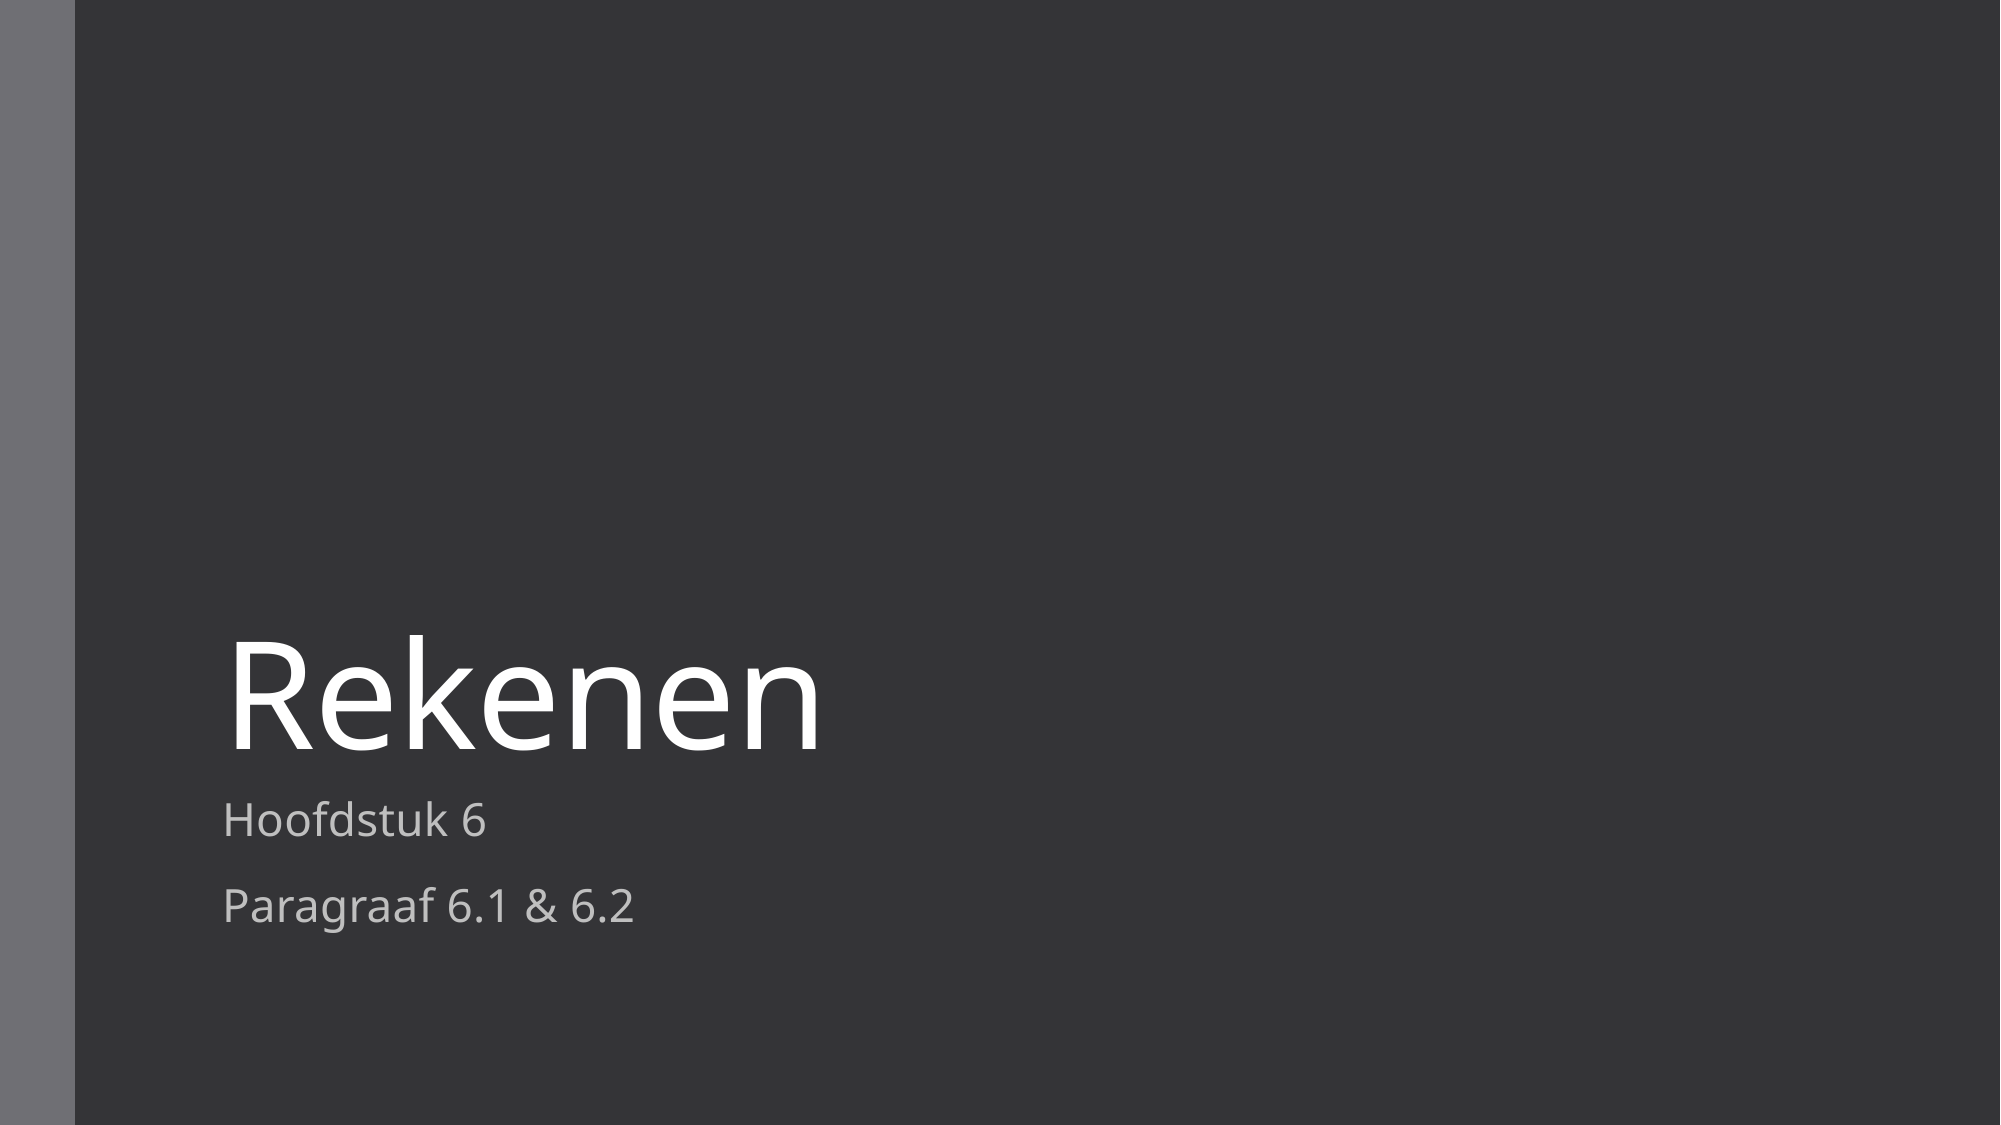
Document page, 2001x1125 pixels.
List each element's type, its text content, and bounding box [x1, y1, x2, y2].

title Rekenen [206, 124, 1752, 787]
subtitle Hoofdstuk 6 Paragraaf 6.1 & 6.2 [206, 787, 1752, 1065]
